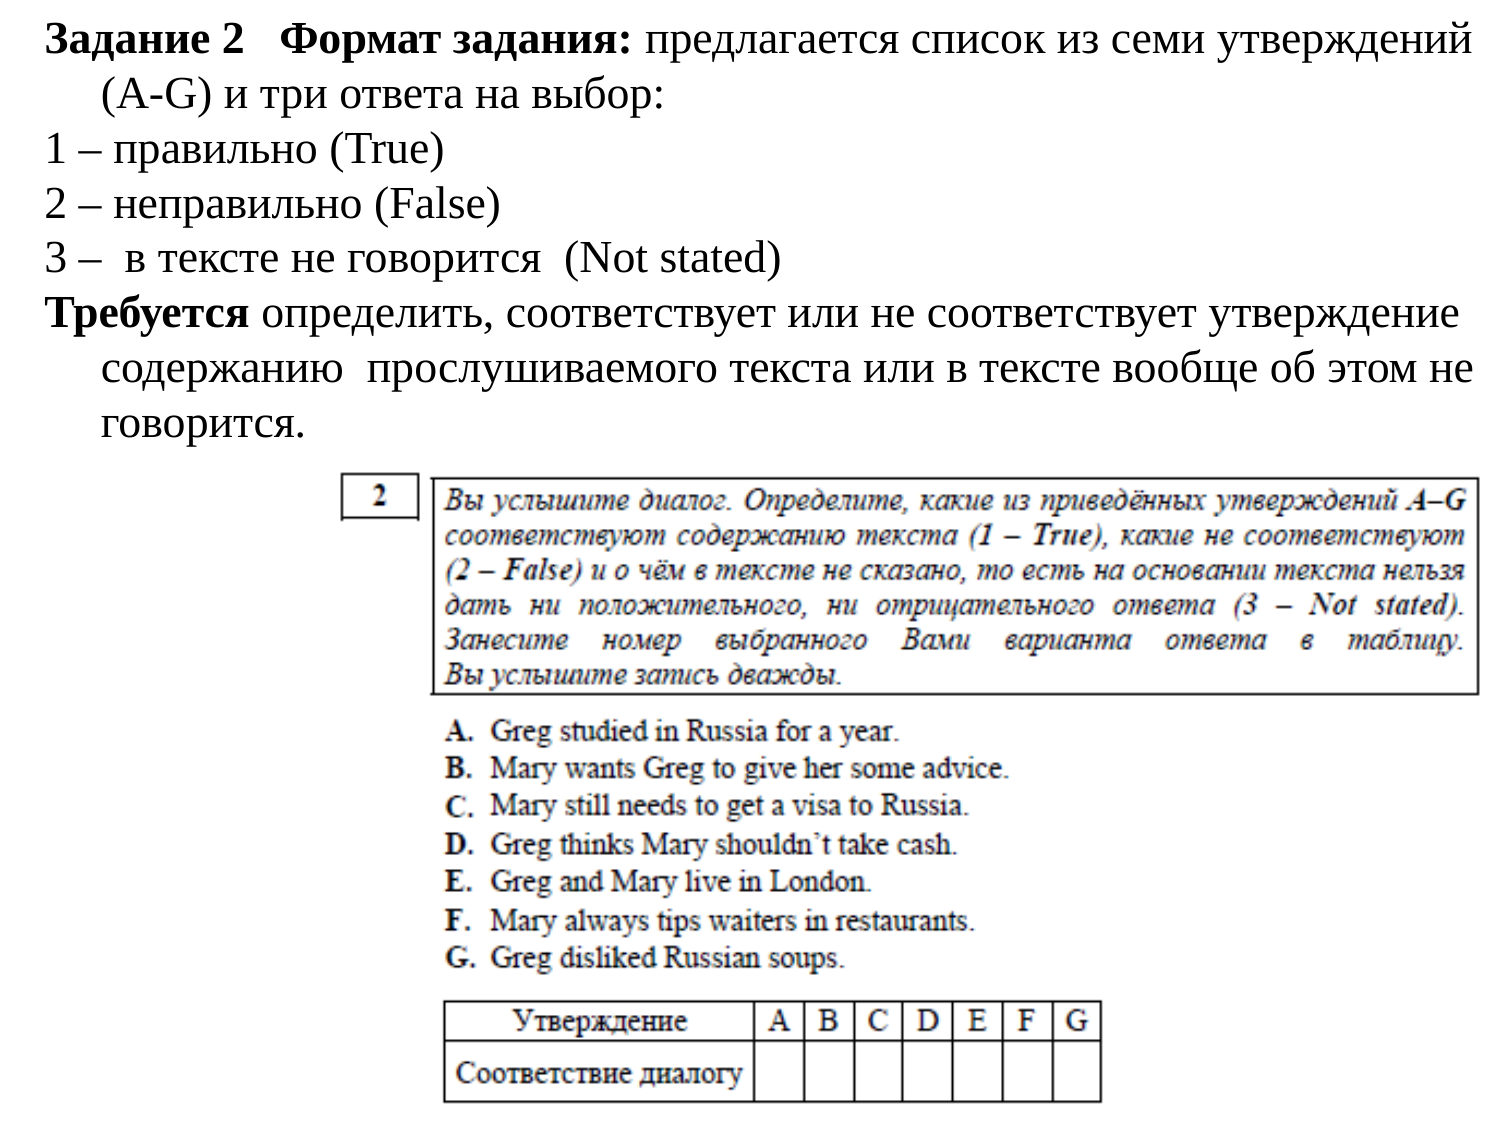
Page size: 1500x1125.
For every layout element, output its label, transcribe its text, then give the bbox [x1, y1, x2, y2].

list Задание 2 Формат задания: предлагается список из семи утверждений (A-G) и три ответа на выбор: 1 – правильно (True) 2 – неправильно (False) 3 – в тексте не говорится (Not stated) Требуется определить, соответствует или не соответствует утверждение содержанию прослушиваемого текста или в тексте вообще об этом не говорится. [29, 0, 1495, 480]
picture [324, 442, 1495, 1123]
